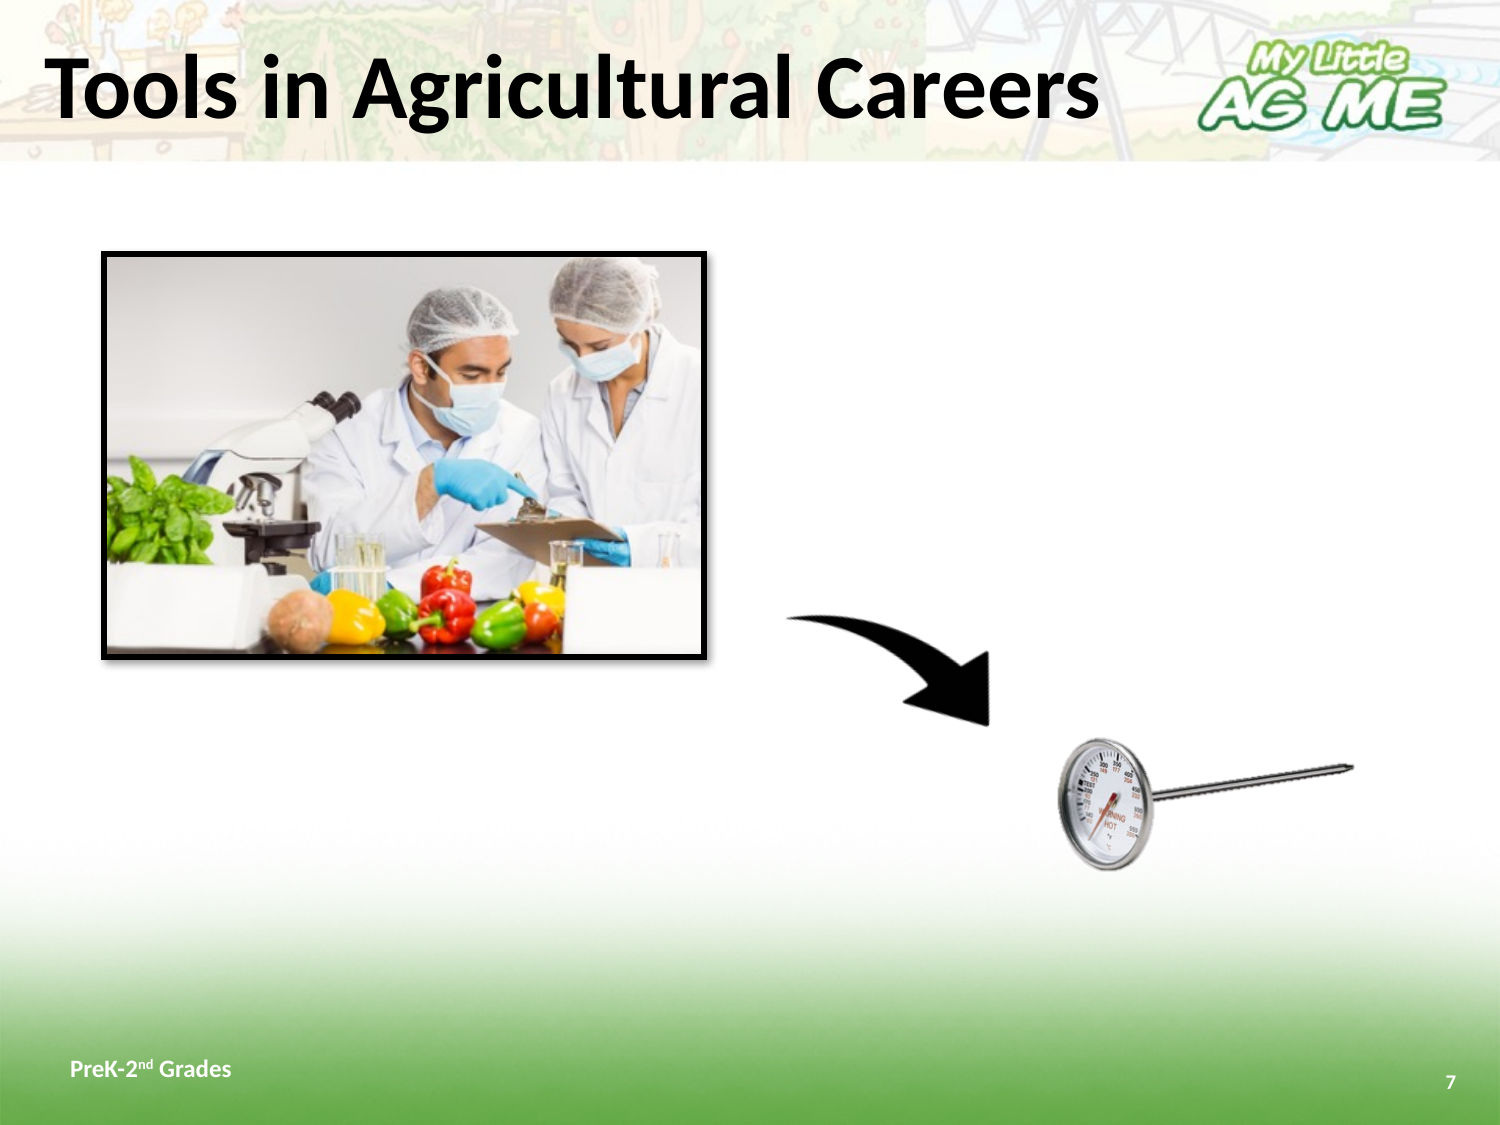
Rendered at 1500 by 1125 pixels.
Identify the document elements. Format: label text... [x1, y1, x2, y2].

picture [0, 0, 1500, 1125]
title Tools in Agricultural Careers [29, 7, 1324, 172]
